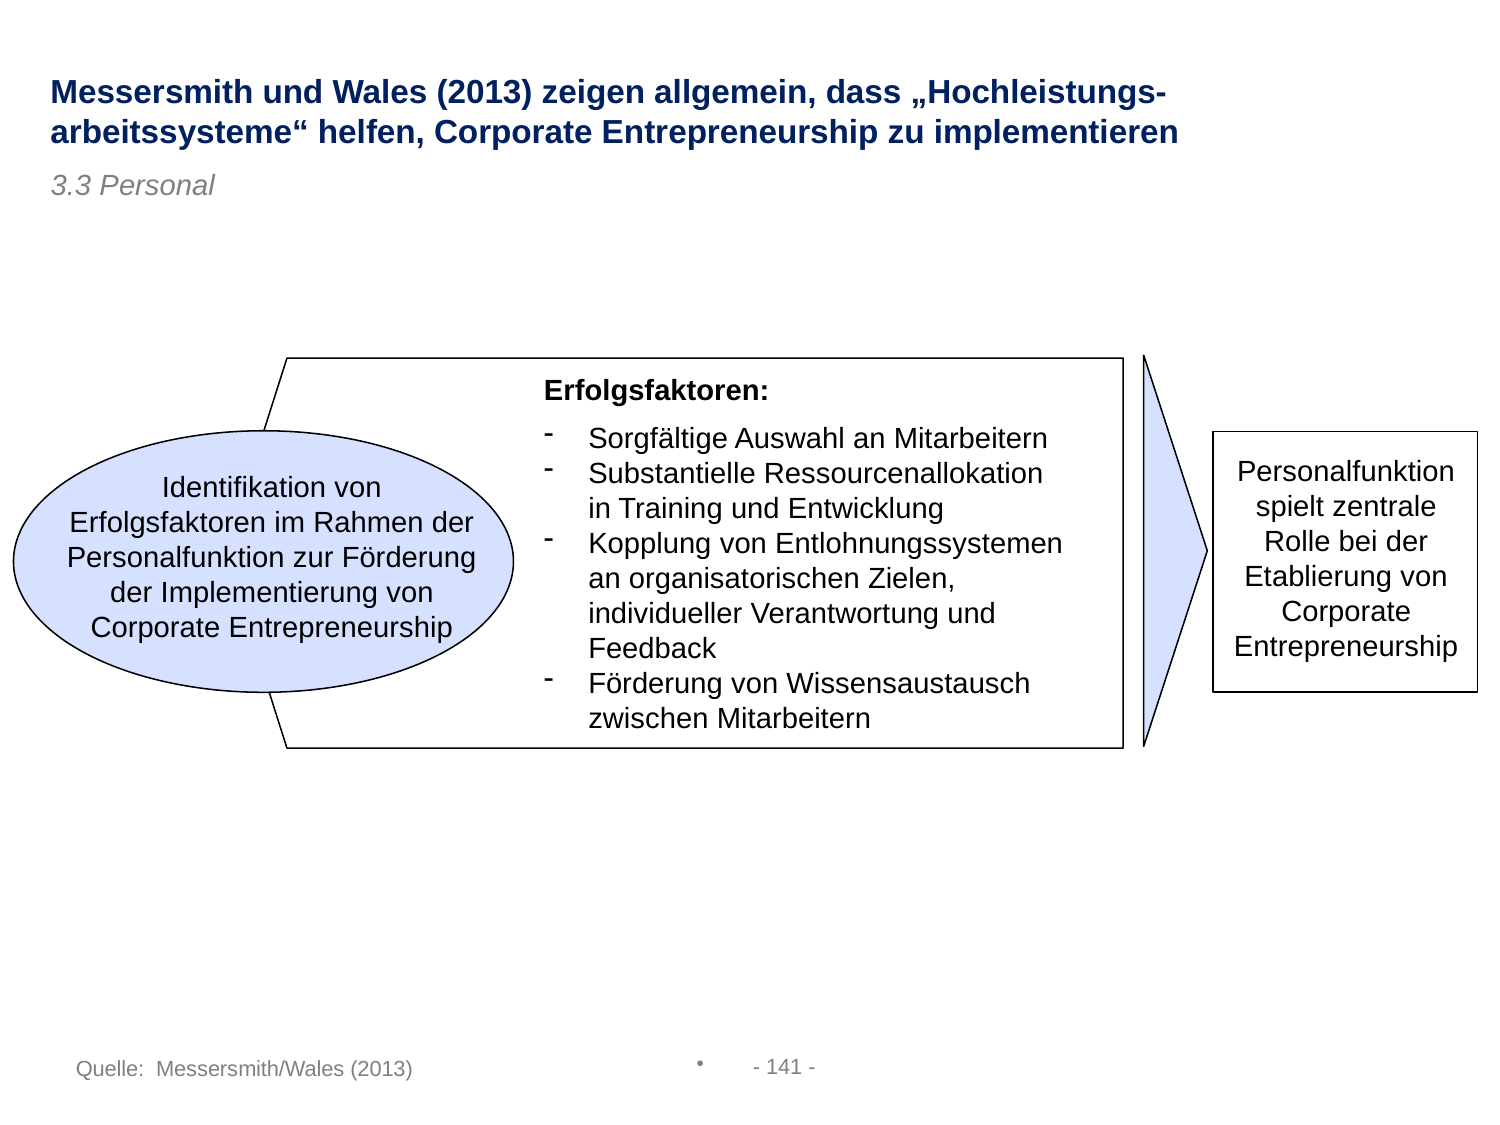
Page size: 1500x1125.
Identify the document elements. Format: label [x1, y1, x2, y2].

text_box [1143, 355, 1208, 747]
text_box [35, 63, 1433, 158]
slide_number [599, 1045, 913, 1093]
text_box [61, 1046, 435, 1088]
text_box [1213, 431, 1478, 692]
text_box [13, 358, 1124, 749]
text_box [35, 159, 231, 209]
